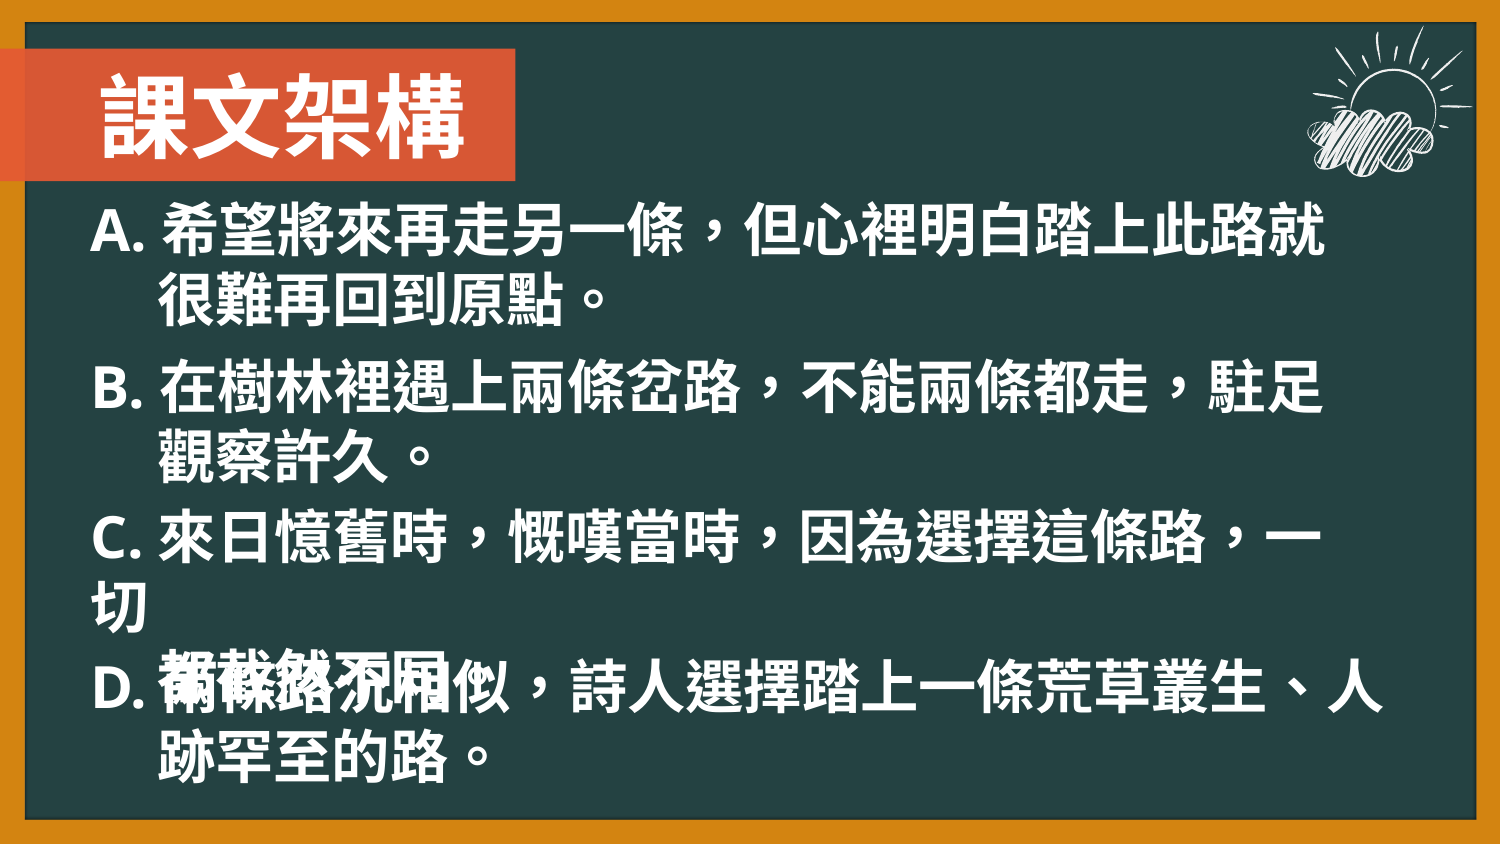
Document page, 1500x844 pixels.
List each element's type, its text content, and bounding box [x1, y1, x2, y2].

text_box C.來日憶舊時，慨嘆當時，因為選擇這條路，一切 都截然不同。 [75, 492, 1391, 718]
text_box 課文架構 [0, 48, 516, 182]
text_box B.在樹林裡遇上兩條岔路，不能兩條都走，駐足 觀察許久。 [75, 342, 1354, 492]
picture [0, 0, 1500, 844]
text_box A.希望將來再走另一條，但心裡明白踏上此路就 很難再回到原點。 [75, 185, 1391, 341]
text_box D.兩條路況相似，詩人選擇踏上一條荒草叢生、人 跡罕至的路。 [75, 643, 1453, 798]
